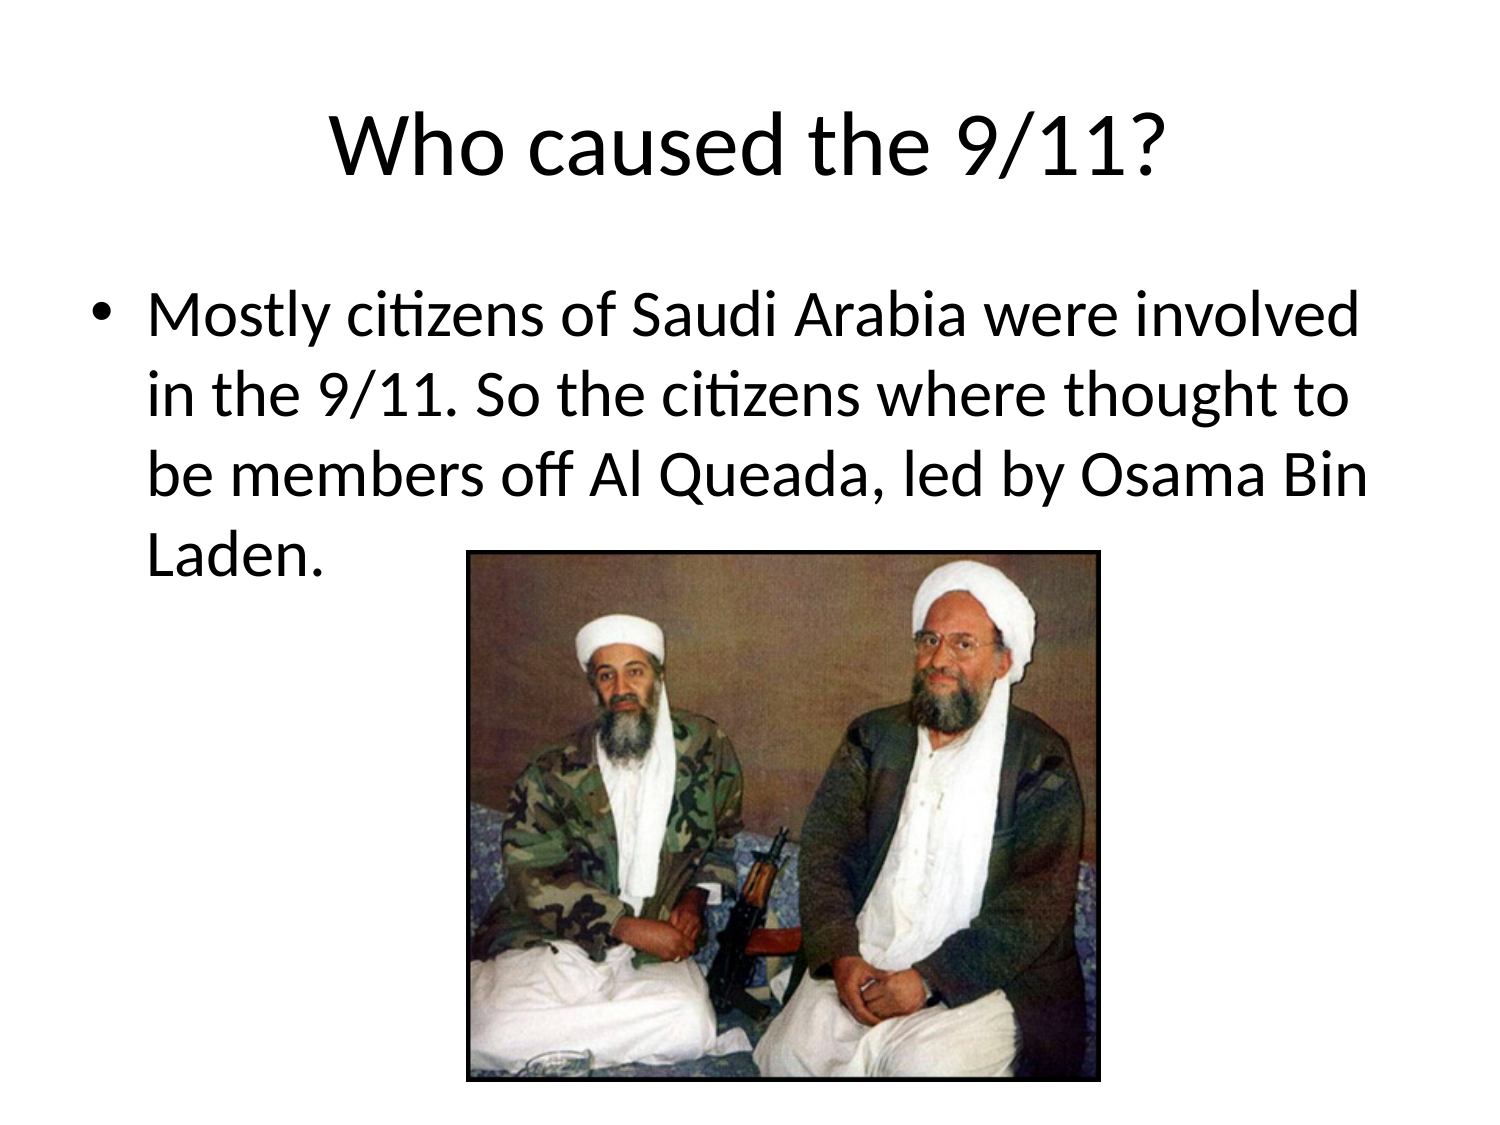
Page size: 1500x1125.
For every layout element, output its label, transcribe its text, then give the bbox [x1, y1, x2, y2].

picture [466, 550, 1101, 1083]
list Mostly citizens of Saudi Arabia were involved in the 9/11. So the citizens where thought to be members off Al Queada, led by Osama Bin Laden. [75, 262, 1425, 1005]
title Who caused the 9/11? [75, 45, 1425, 233]
